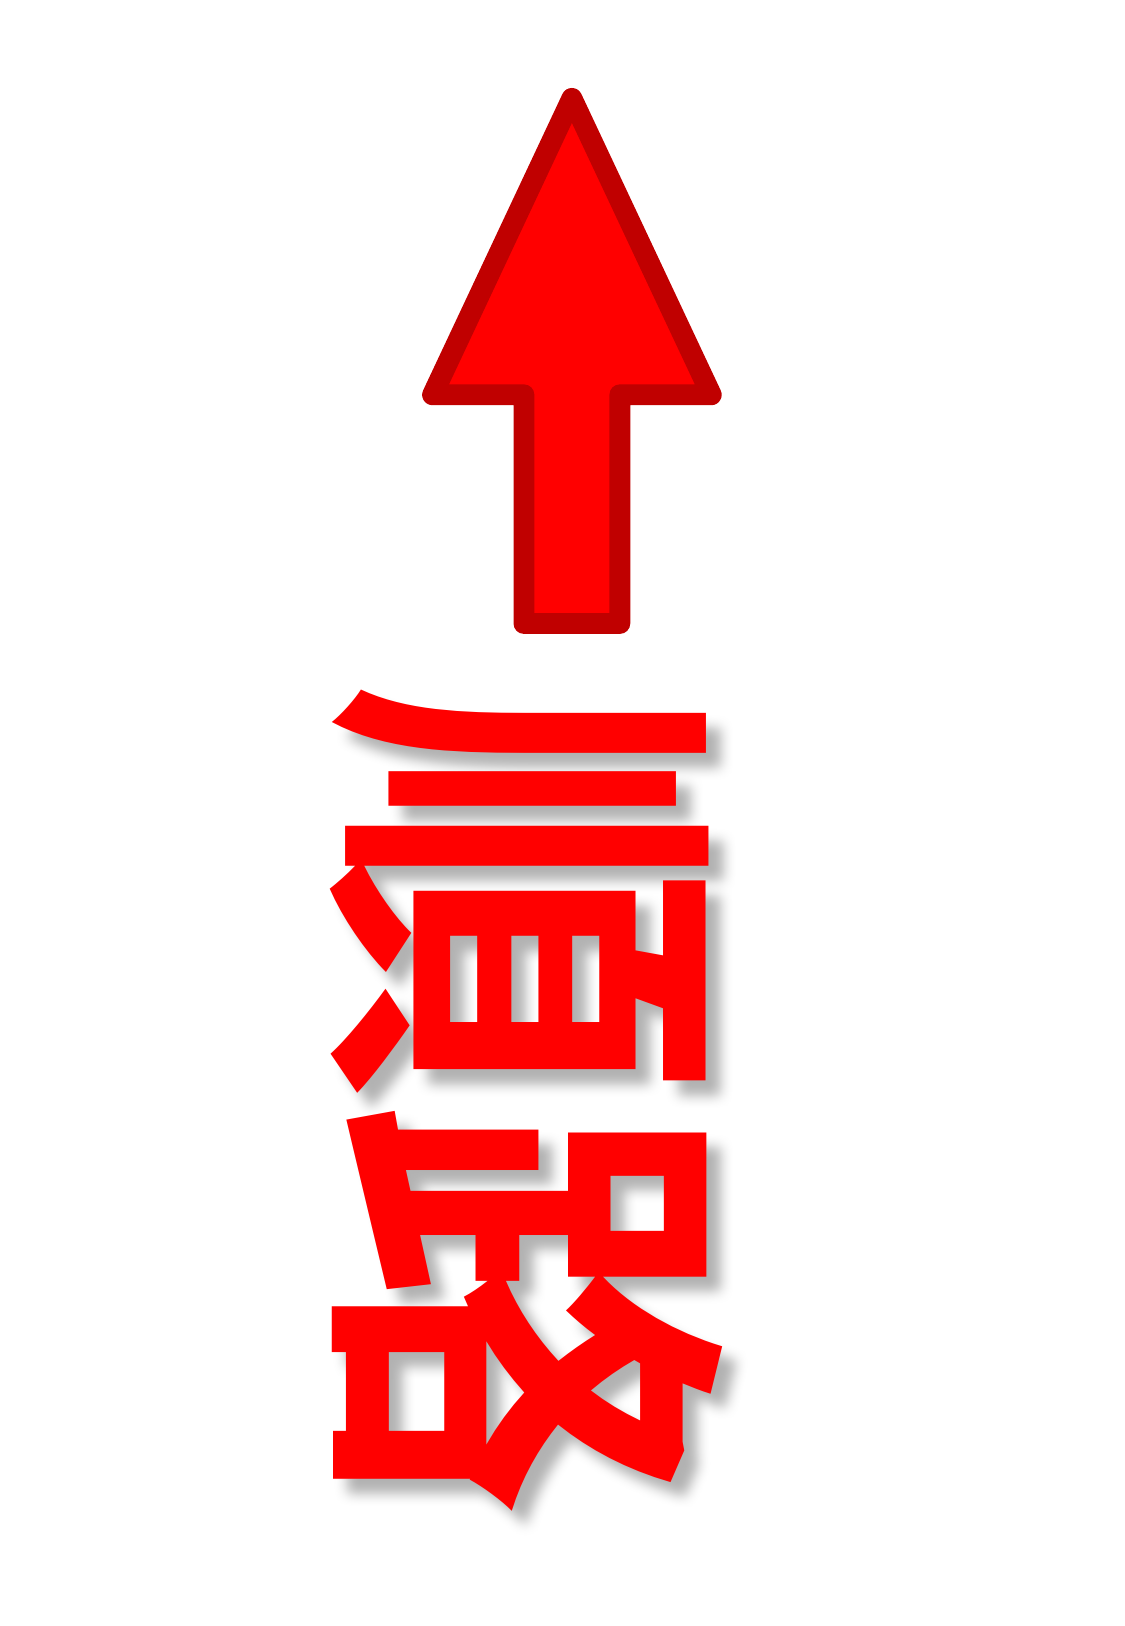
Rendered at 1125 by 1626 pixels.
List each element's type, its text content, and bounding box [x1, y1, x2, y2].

text_box 順路 [267, 670, 803, 1530]
text_box [430, 96, 714, 626]
